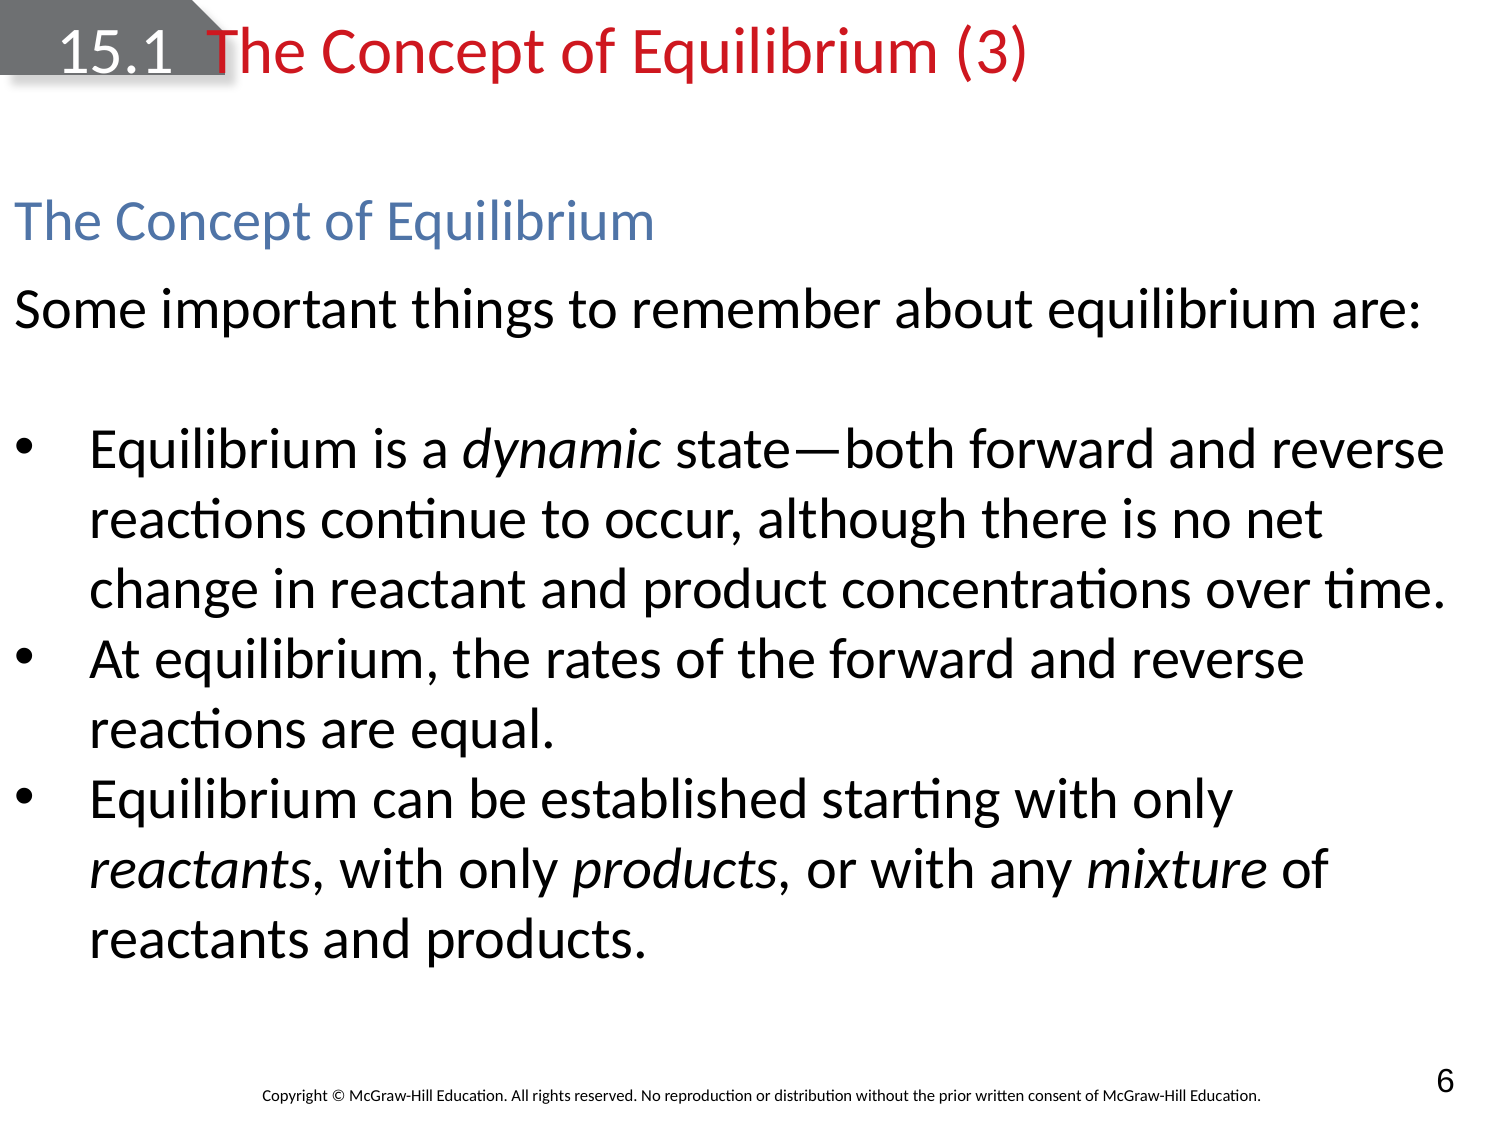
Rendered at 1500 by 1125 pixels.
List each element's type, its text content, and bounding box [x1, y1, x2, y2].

list The Concept of Equilibrium [0, 174, 1497, 250]
title 15.1 The Concept of Equilibrium (3) [3, 0, 1488, 85]
list Some important things to remember about equilibrium are: Equilibrium is a dynamic state—both forward and reverse reactions continue to occur, although there is no net change in reactant and product concentrations over time. At equilibrium, the rates of the forward and reverse reactions are equal. Equilibrium can be established starting with only reactants, with only products, or with any mixture of reactants and products. [0, 262, 1497, 1025]
